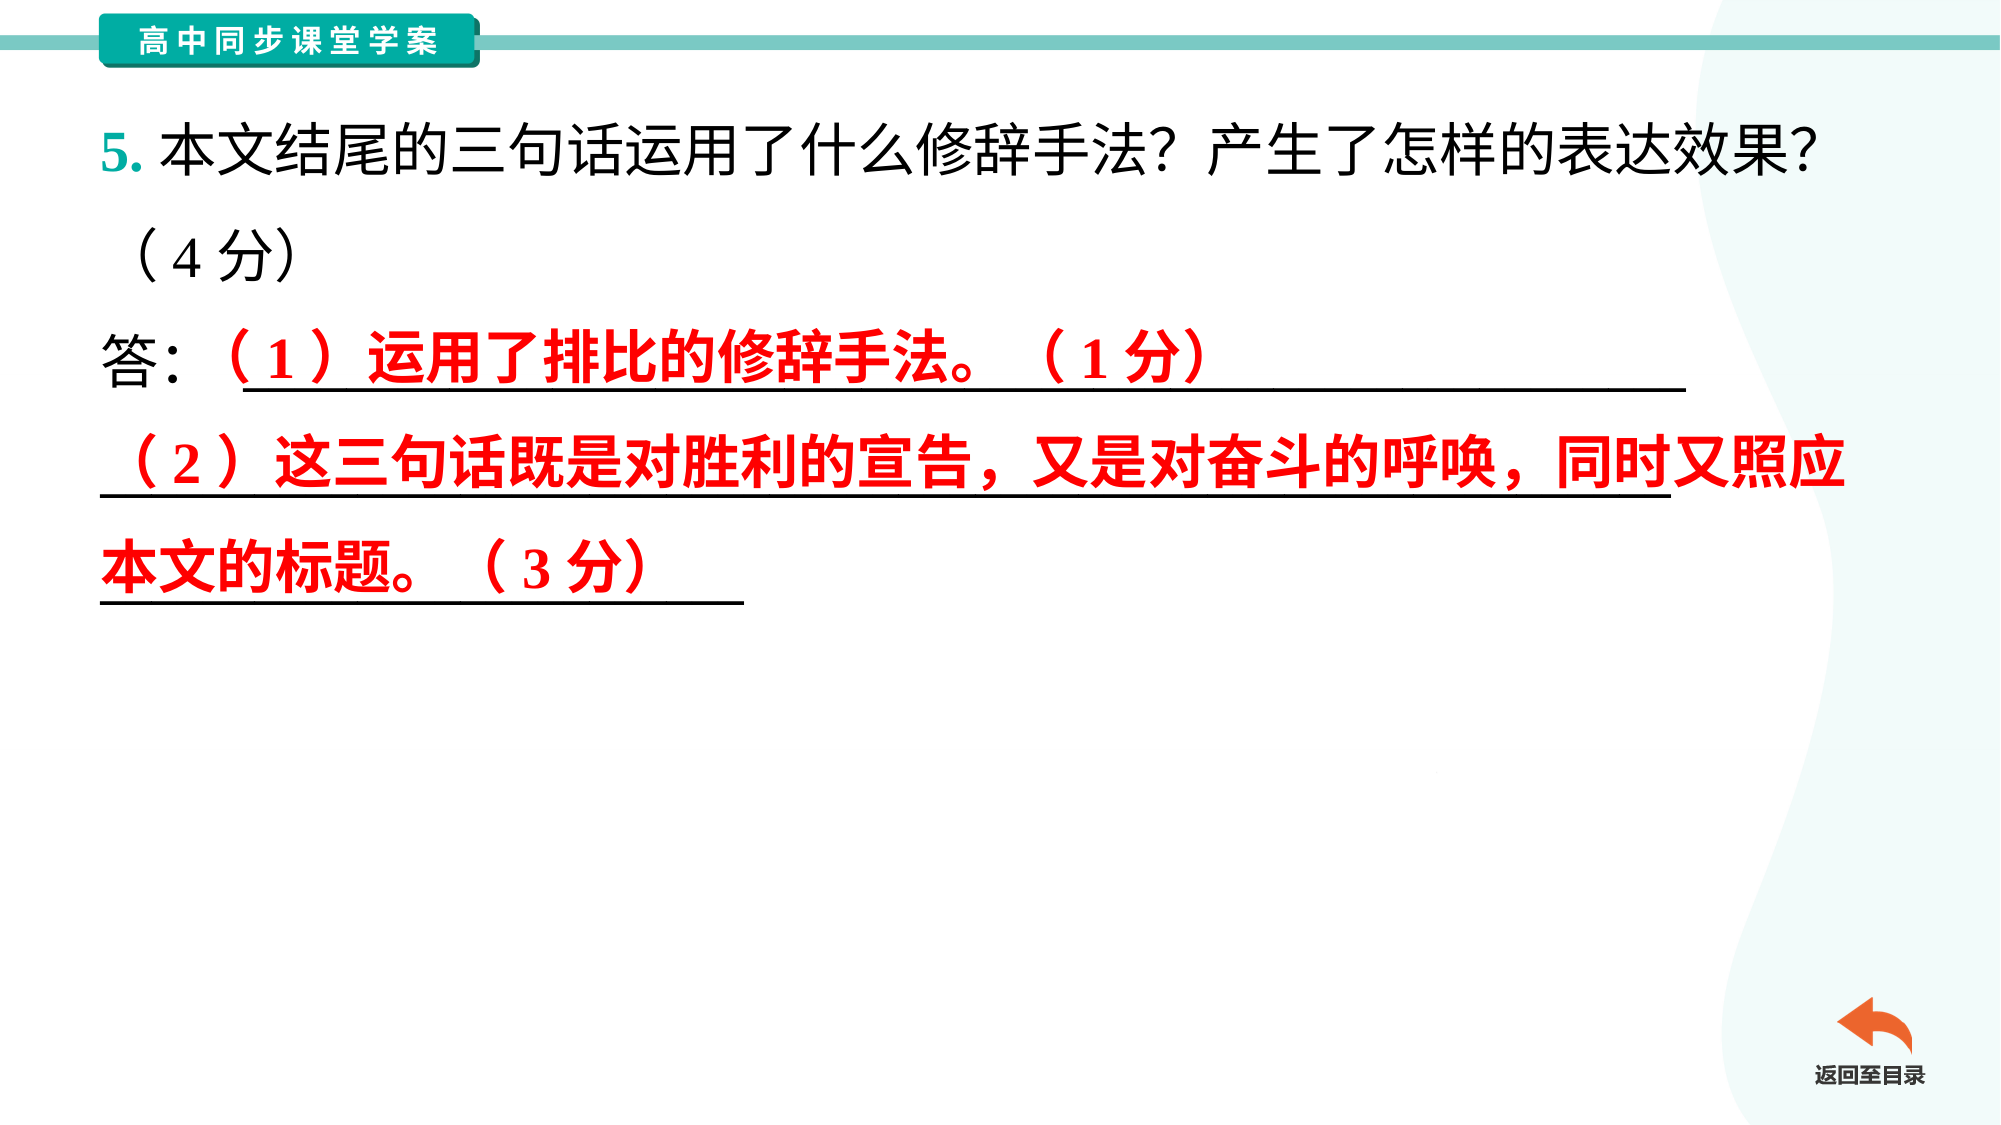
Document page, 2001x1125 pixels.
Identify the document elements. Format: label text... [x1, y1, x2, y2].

picture [0, 0, 2000, 1125]
text_box （1）运用了排比的修辞手法。（1分） （2）这三句话既是对胜利的宣告，又是对奋斗的呼唤，同时又照应本文的标题。（3分） [100, 284, 1899, 601]
text_box 5.本文结尾的三句话运用了什么修辞手法？产生了怎样的表达效果？ （4分） 答： ________________________________________________________ _____________________________________________________________ _________________________ [100, 76, 1899, 284]
text_box 5.本文结尾的三句话运用了什么修辞手法？产生了怎样的表达效果？ （4分） 答： ________________________________________________________ _____________________________________________________________ _________________________ [100, 601, 1899, 608]
